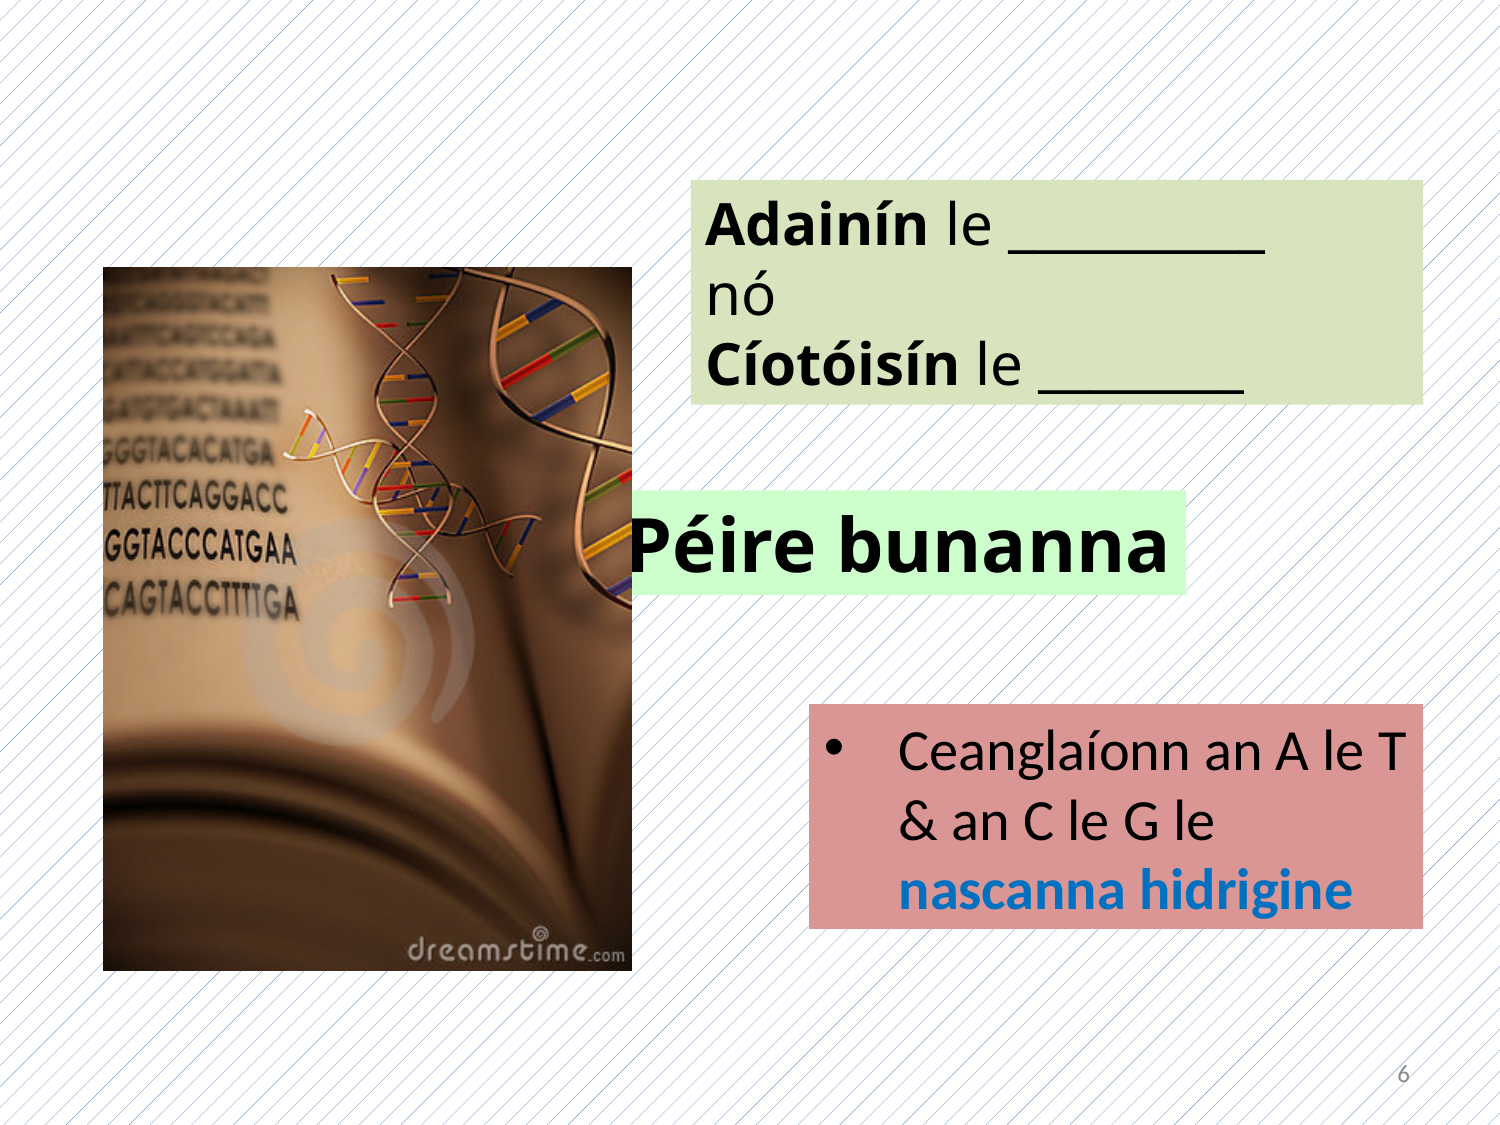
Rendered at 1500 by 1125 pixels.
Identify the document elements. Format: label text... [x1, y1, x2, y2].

slide_number 6 [1074, 1042, 1425, 1103]
text_box Péire bunanna [638, 490, 1187, 596]
picture [103, 266, 633, 971]
text_box Adainín le __________ nó Cíotóisín le ________ [690, 179, 1424, 405]
text_box Ceanglaíonn an A le T & an C le G le nascanna hidrigine [809, 704, 1424, 929]
